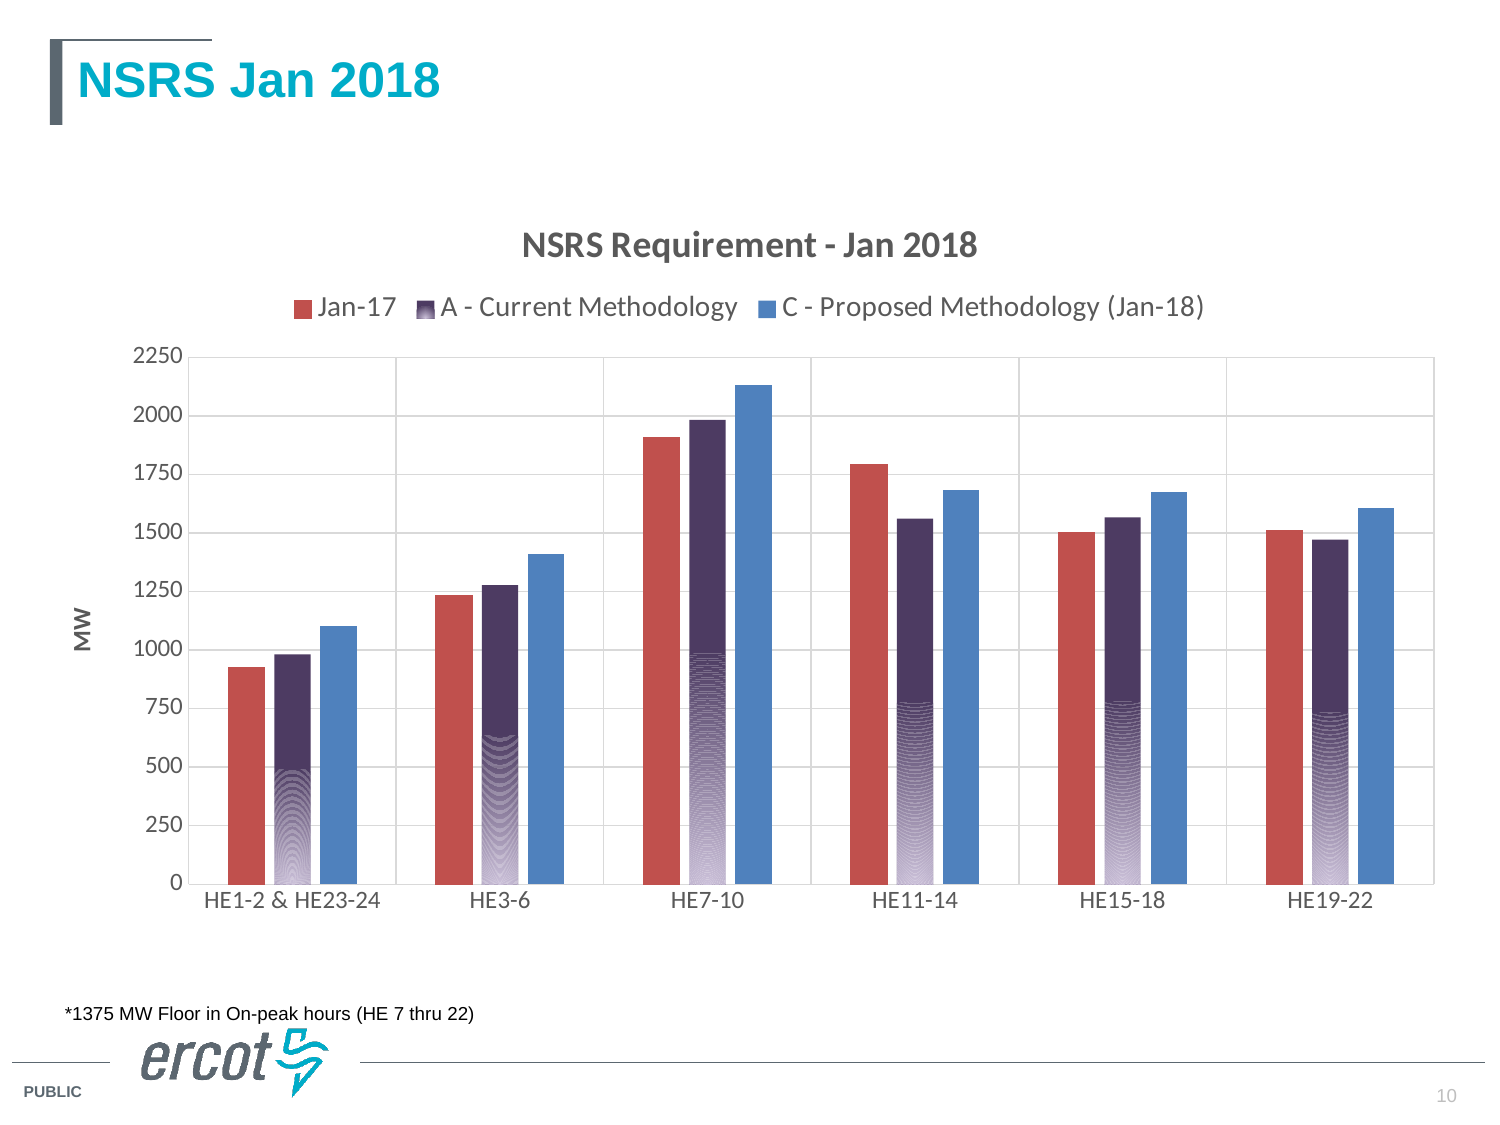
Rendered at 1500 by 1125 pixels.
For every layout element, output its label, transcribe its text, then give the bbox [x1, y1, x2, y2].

chart [37, 194, 1463, 931]
title NSRS Jan 2018 [62, 39, 1450, 125]
text_box *1375 MW Floor in On-peak hours (HE 7 thru 22) [50, 994, 1450, 1035]
picture [137, 1035, 332, 1100]
